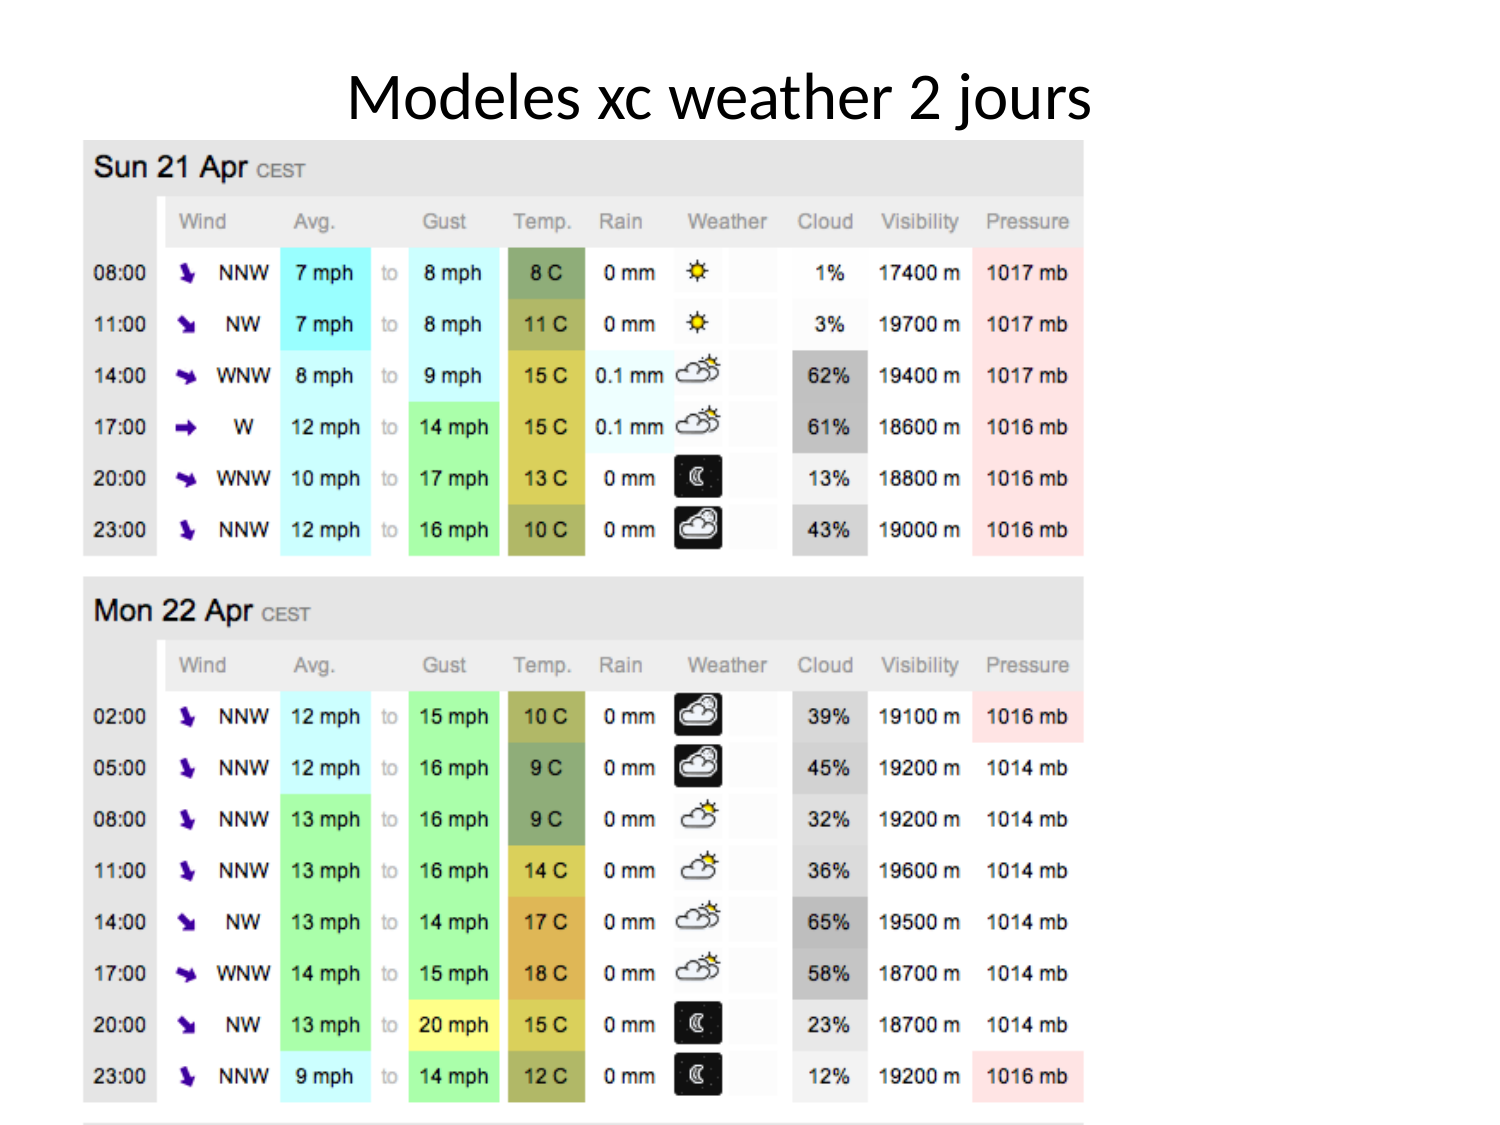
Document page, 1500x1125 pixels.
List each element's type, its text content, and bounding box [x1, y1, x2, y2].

title Modeles xc weather 2 jours [75, 45, 1366, 141]
picture [74, 140, 1108, 1125]
